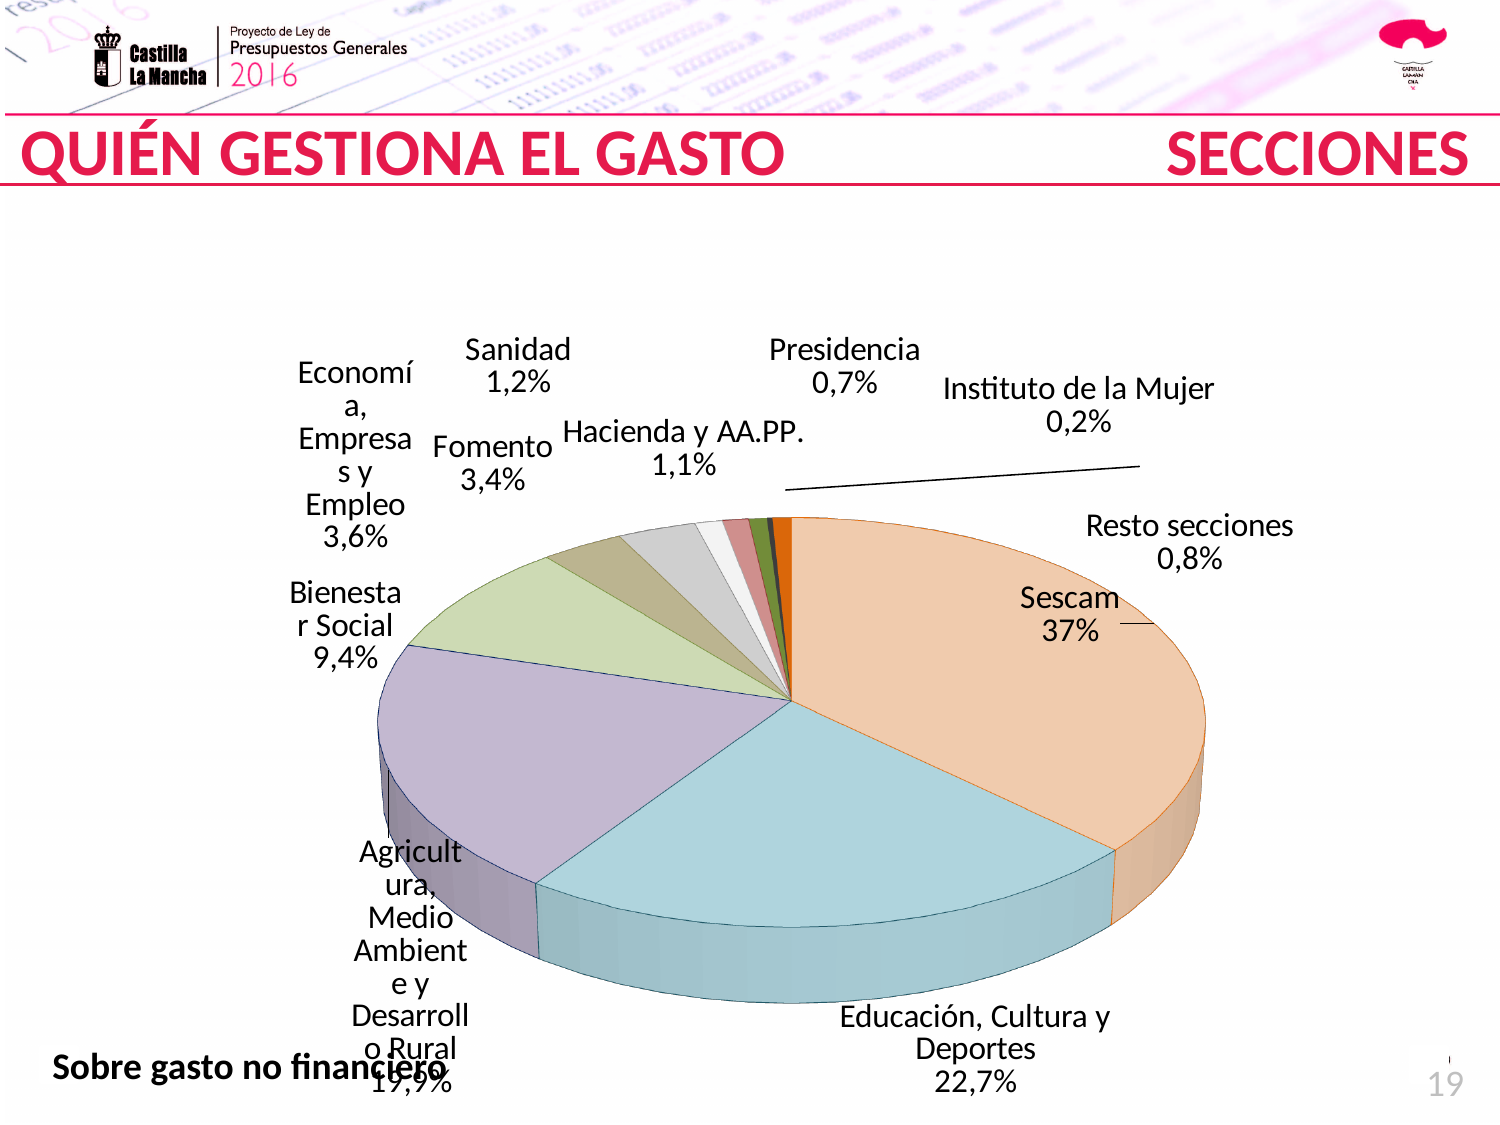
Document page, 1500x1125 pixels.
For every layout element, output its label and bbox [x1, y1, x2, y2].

picture [5, 185, 1500, 1123]
picture [5, 0, 1500, 184]
text_box [785, 466, 1141, 491]
chart [224, 266, 1329, 1110]
